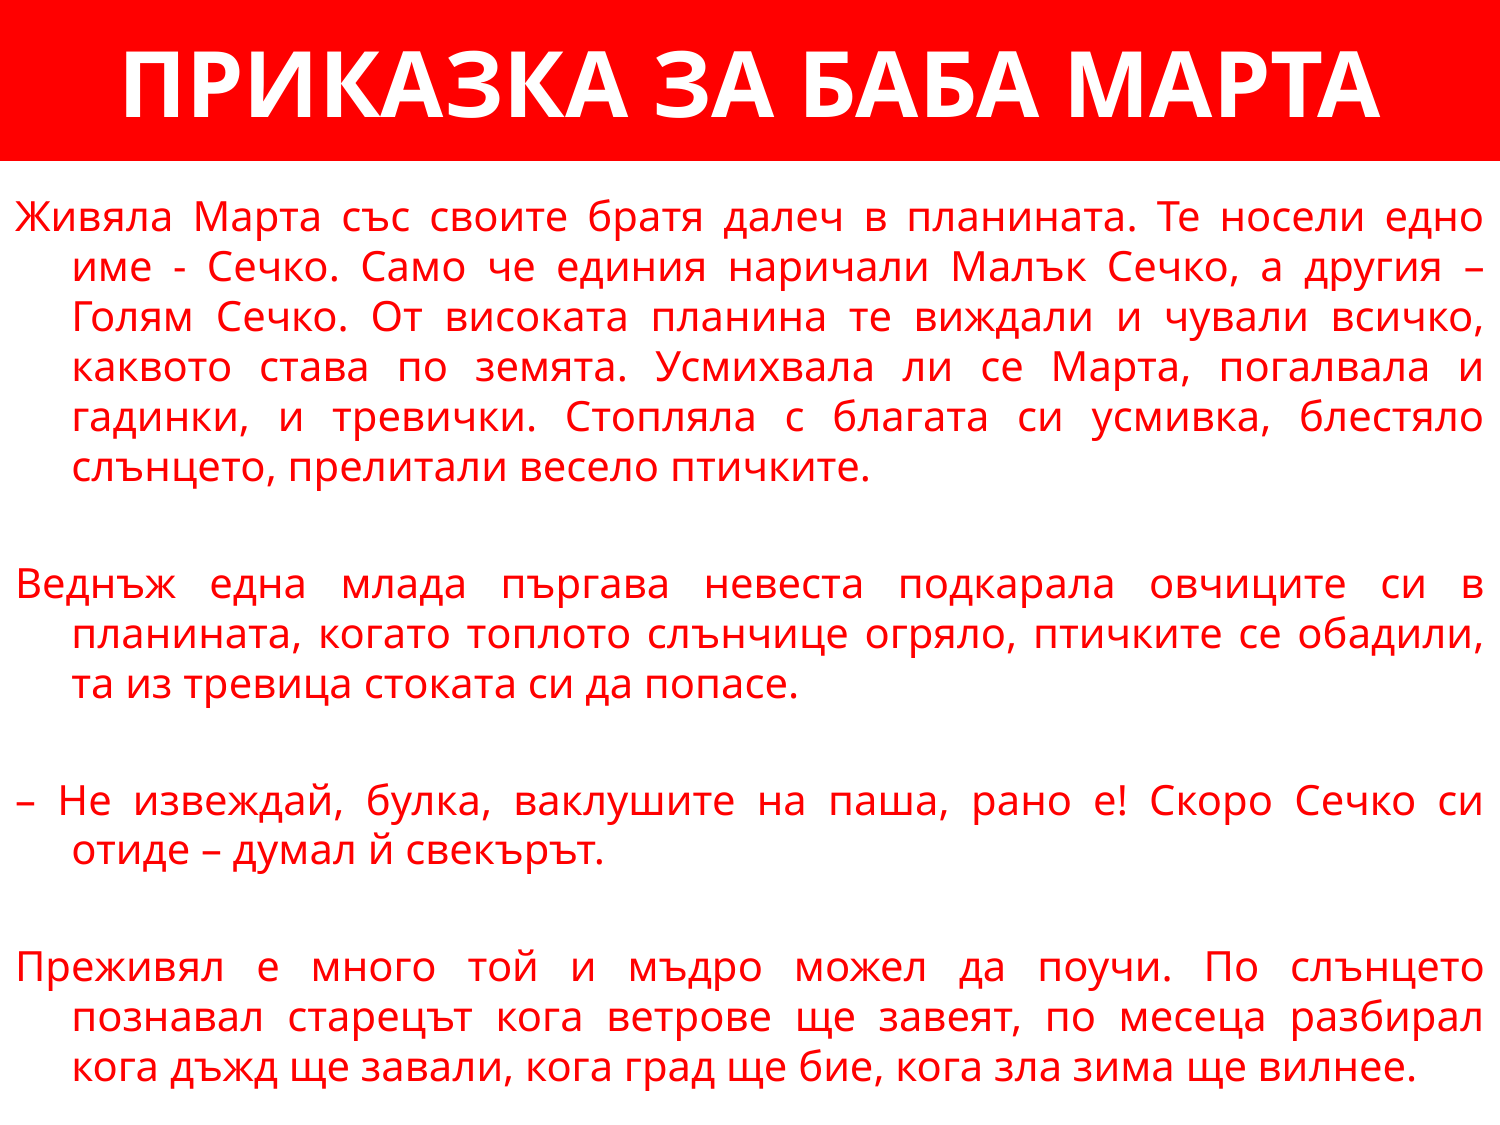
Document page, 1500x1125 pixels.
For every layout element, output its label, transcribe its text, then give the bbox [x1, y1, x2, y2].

list Живяла Марта със своите братя далеч в планината. Те носели едно име - Сечко. Само че единия наричали Малък Сечко, а другия – Голям Сечко. От високата планина те виждали и чували всичко, каквото става по земята. Усмихвала ли се Марта, погалвала и гадинки, и тревички. Стопляла с благата си усмивка, блестяло слънцето, прелитали весело птичките. Веднъж една млада пъргава невеста подкарала овчиците си в планината, когато топлото слънчице огряло, птичките се обадили, та из тревица стоката си да попасе. – Не извеждай, булка, ваклушите на паша, рано е! Скоро Сечко си отиде – думал й свекърът. Преживял е много той и мъдро можел да поучи. По слънцето познавал старецът кога ветрове ще завеят, по месеца разбирал кога дъжд ще завали, кога град ще бие, кога зла зима ще вилнее. [0, 149, 1500, 1125]
title ПРИКАЗКА ЗА БАБА МАРТА [0, 0, 1500, 149]
